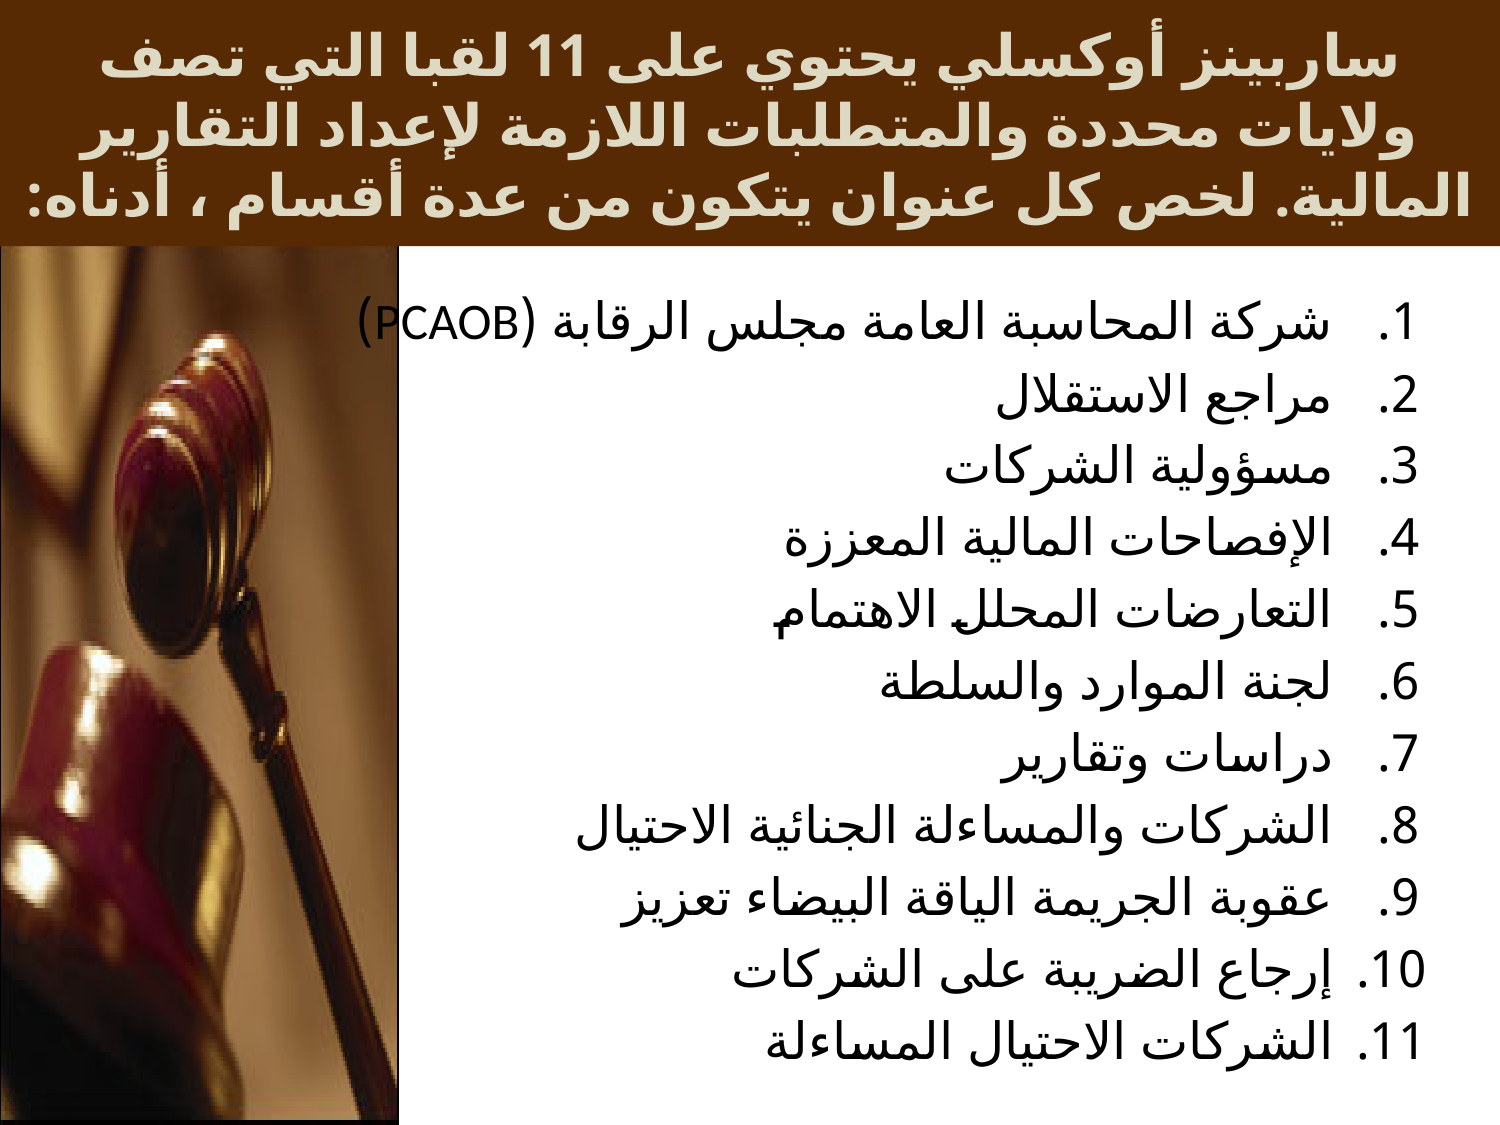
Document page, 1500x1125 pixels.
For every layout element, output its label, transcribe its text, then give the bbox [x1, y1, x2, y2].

title ساربينز أوكسلي يحتوي على 11 لقبا التي تصف ولايات محددة والمتطلبات اللازمة لإعداد التقارير المالية. لخص كل عنوان يتكون من عدة أقسام ، أدناه: [0, 0, 1500, 247]
list شركة المحاسبة العامة مجلس الرقابة (PCAOB) مراجع الاستقلال مسؤولية الشركات الإفصاحات المالية المعززة التعارضات المحلل الاهتمام لجنة الموارد والسلطة دراسات وتقارير الشركات والمساءلة الجنائية الاحتيال عقوبة الجريمة الياقة البيضاء تعزيز إرجاع الضريبة على الشركات الشركات الاحتيال المساءلة [402, 281, 1425, 1079]
picture [0, 222, 399, 1125]
